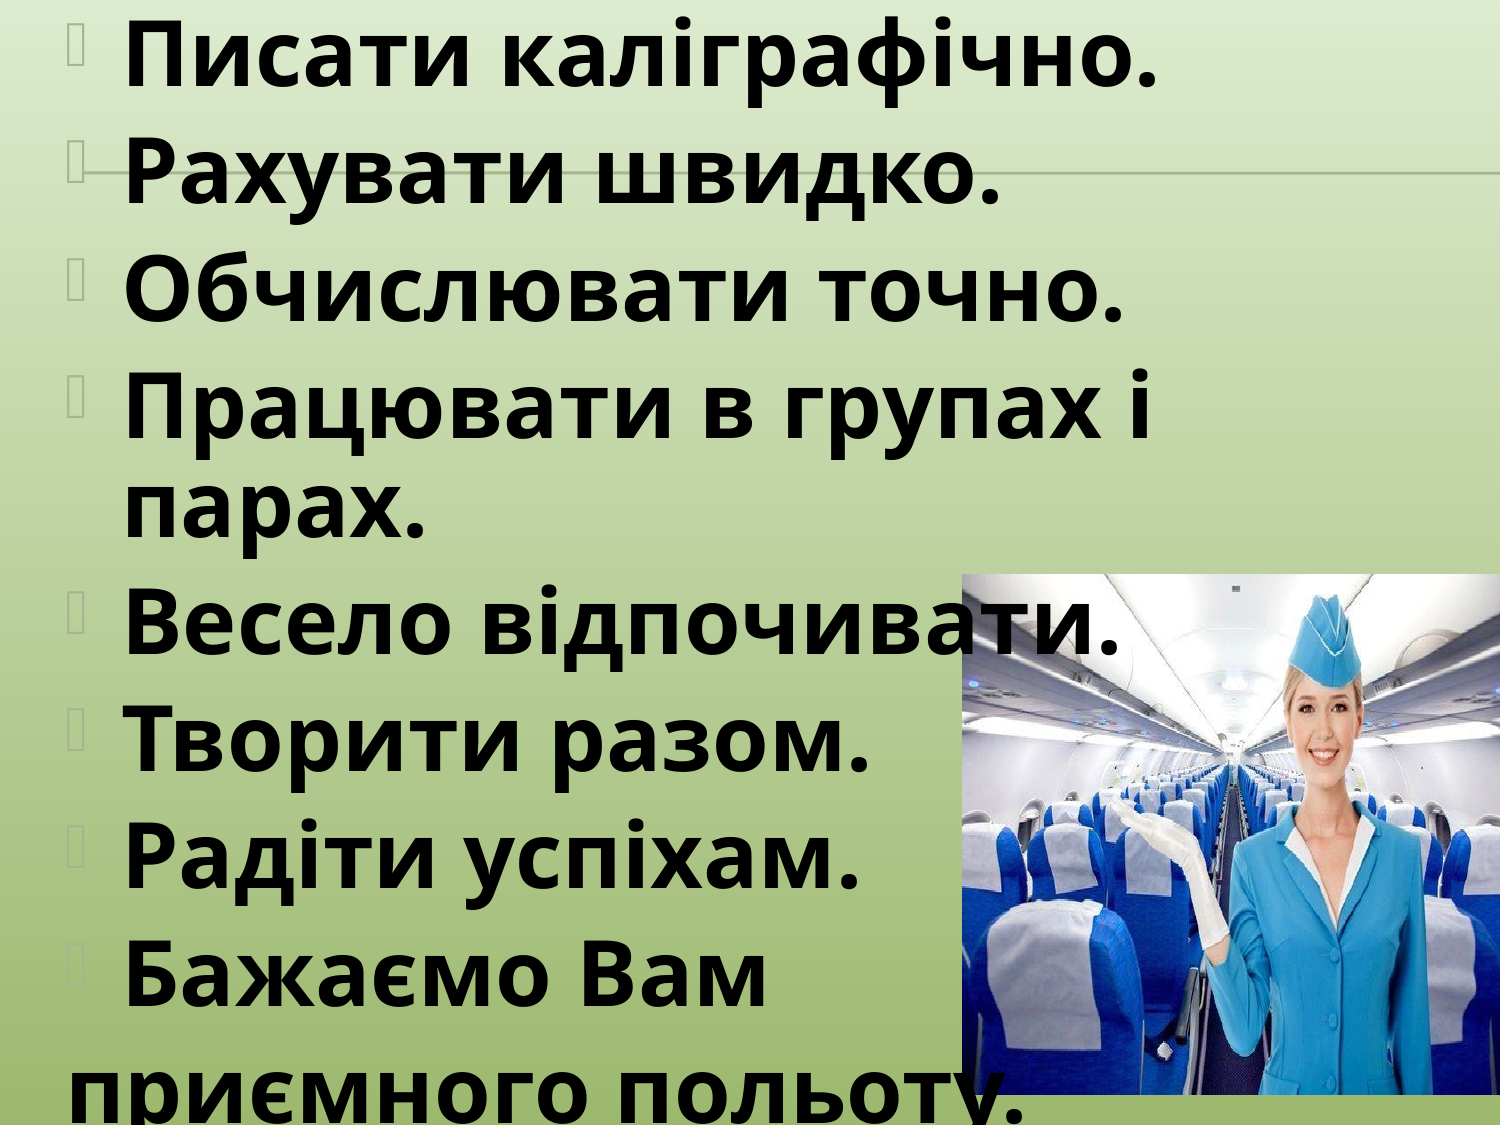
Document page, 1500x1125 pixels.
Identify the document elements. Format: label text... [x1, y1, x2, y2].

list Писати каліграфічно. Рахувати швидко. Обчислювати точно. Працювати в групах і парах. Весело відпочивати. Творити разом. Радіти успіхам. Бажаємо Вам приємного польоту. [49, 0, 1476, 998]
picture [962, 573, 1500, 1095]
